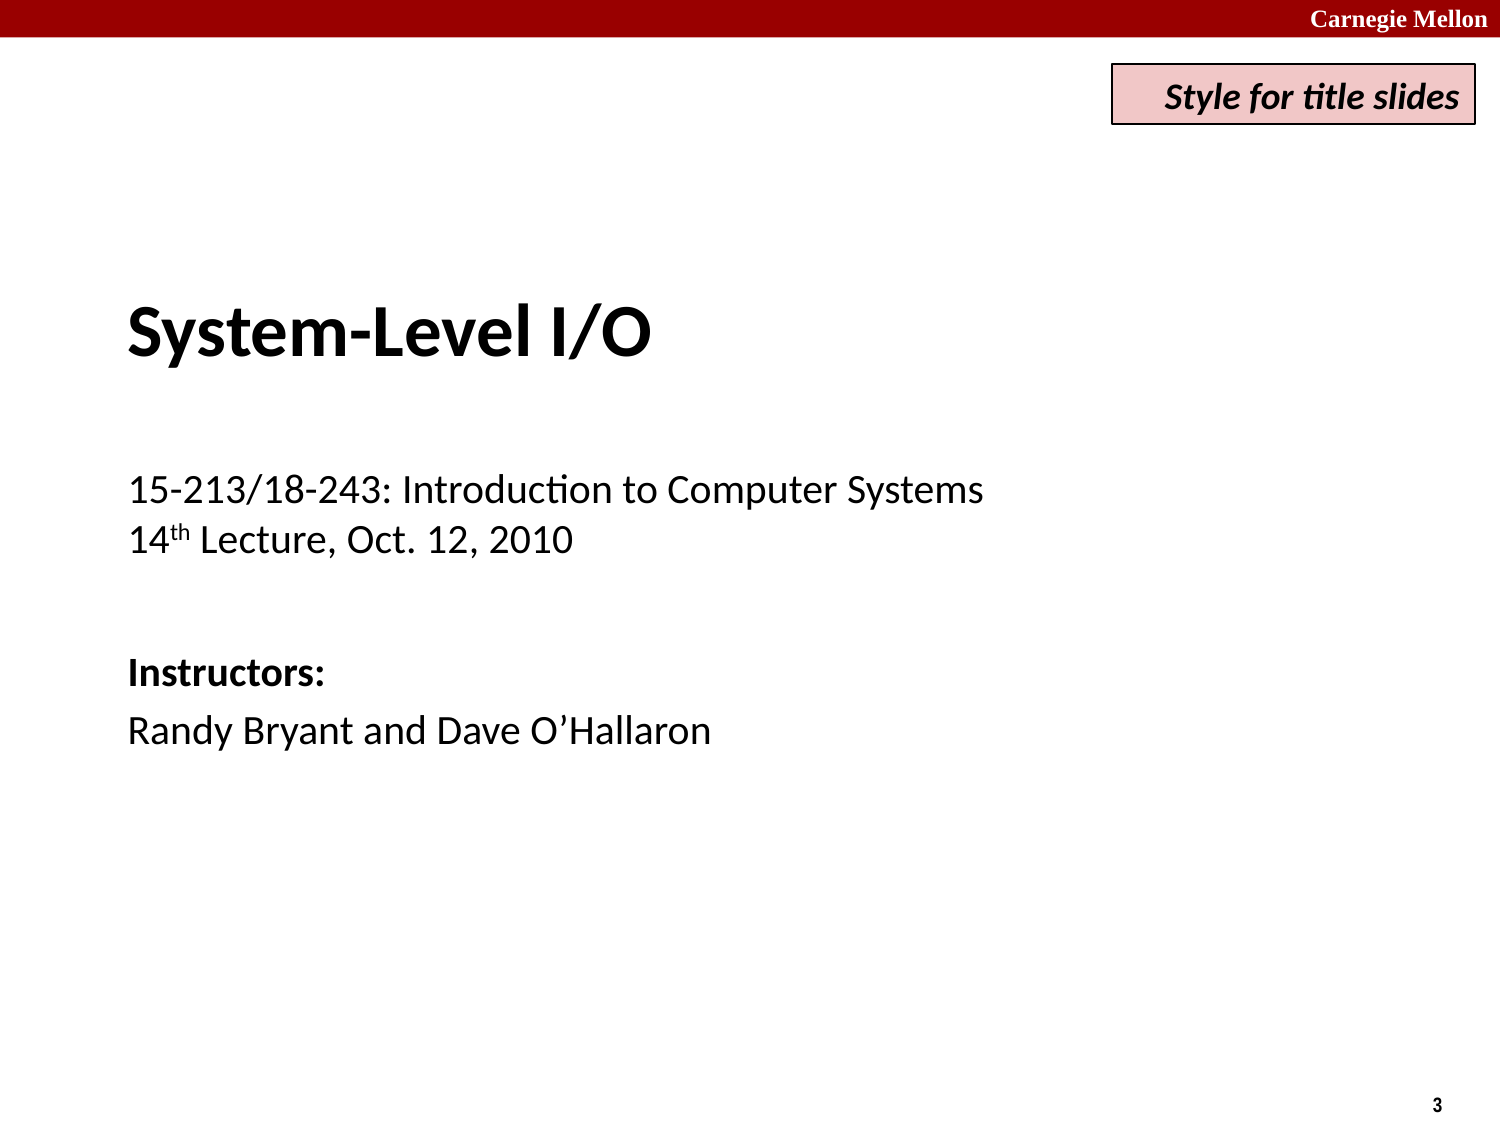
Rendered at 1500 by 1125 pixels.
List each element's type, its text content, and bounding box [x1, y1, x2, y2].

text_box Style for title slides [1112, 64, 1475, 125]
subtitle Instructors: Randy Bryant and Dave O’Hallaron [112, 637, 1373, 926]
title System-Level I/O 15-213/18-243: Introduction to Computer Systems 14th Lecture, Oct. 12, 2010 [112, 279, 1388, 563]
